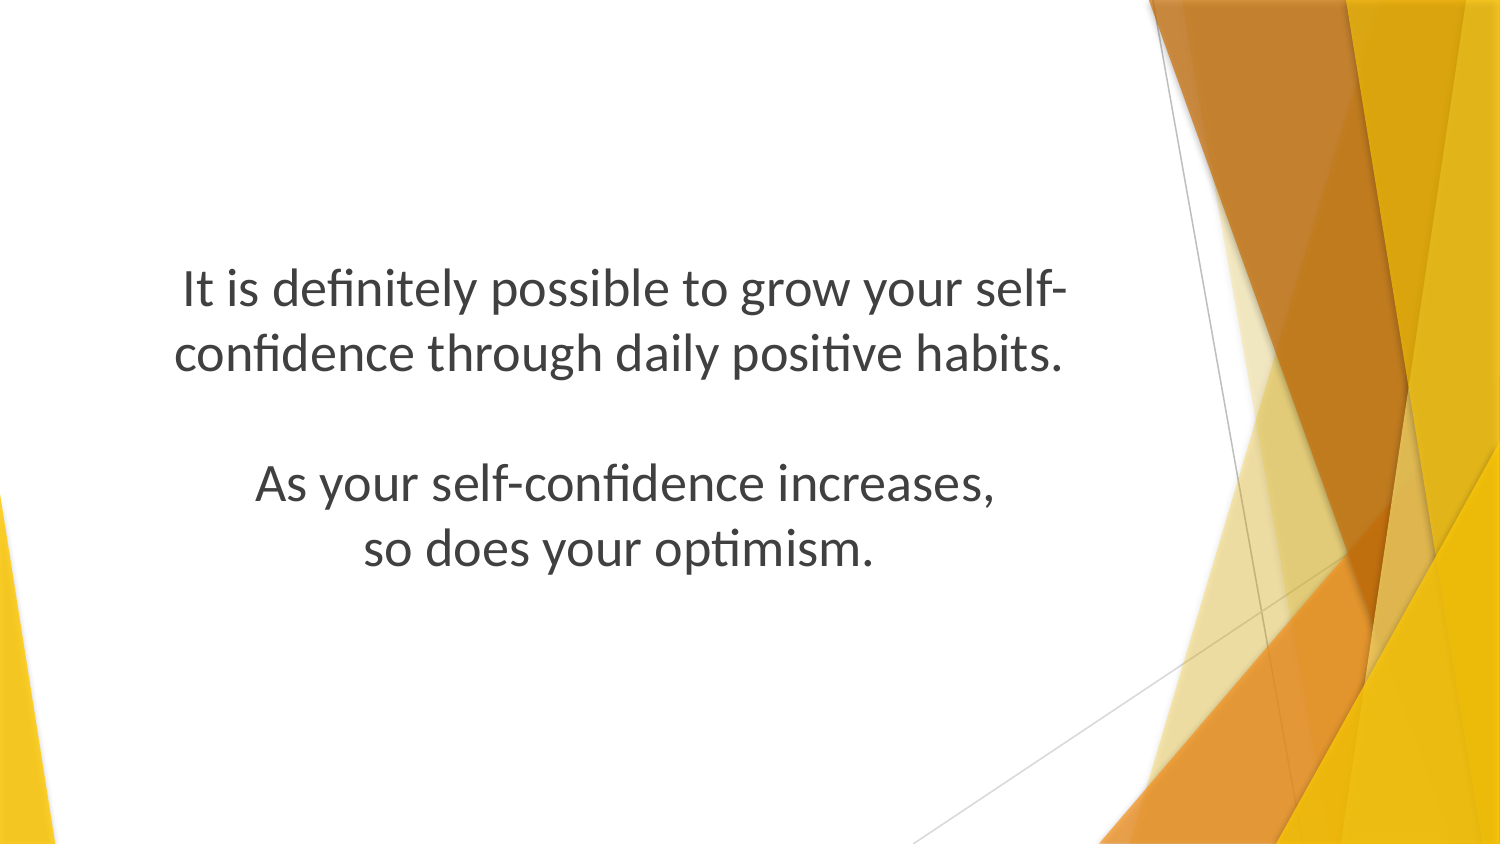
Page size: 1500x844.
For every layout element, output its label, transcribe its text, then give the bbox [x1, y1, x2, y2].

list It is definitely possible to grow your self-confidence through daily positive habits. As your self-confidence increases, so does your optimism. [64, 244, 1188, 599]
